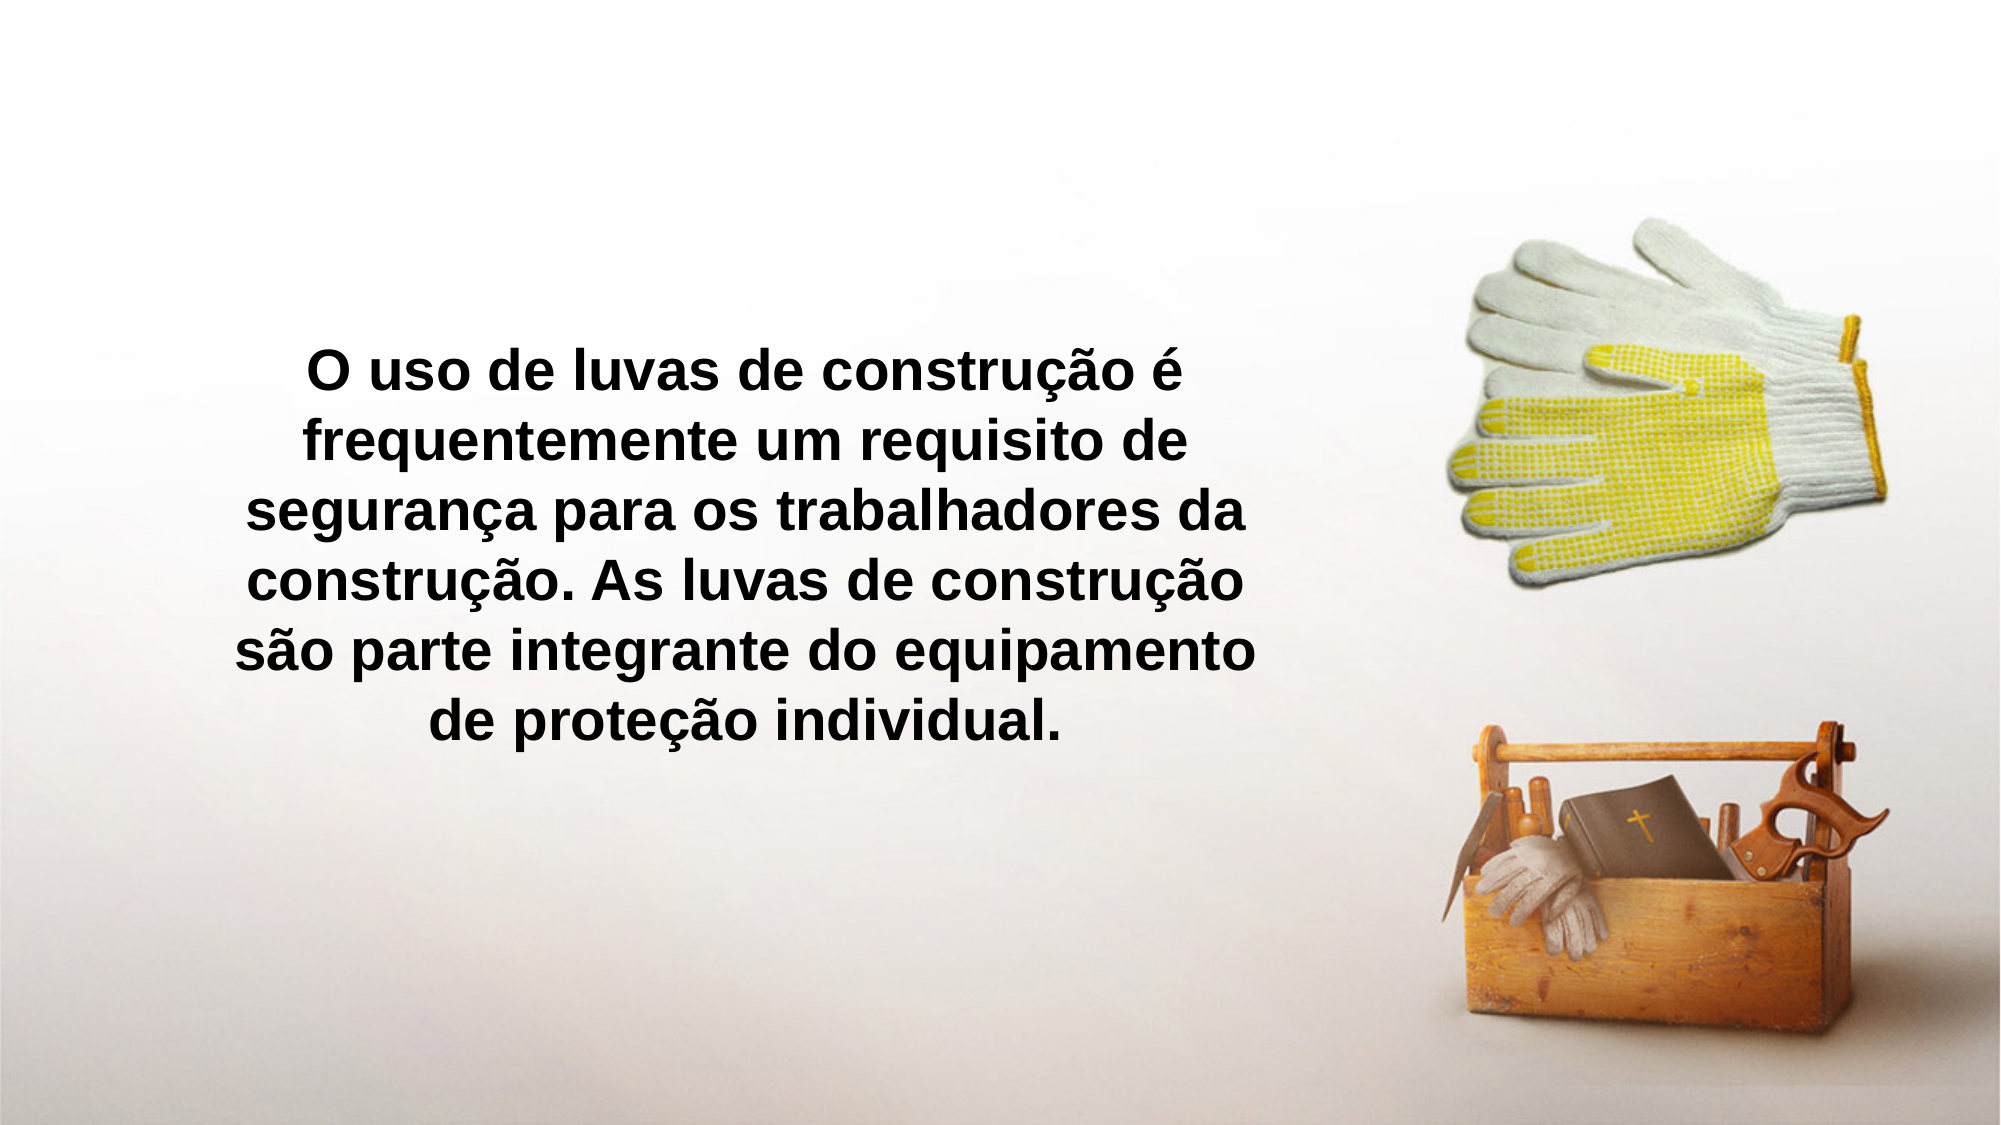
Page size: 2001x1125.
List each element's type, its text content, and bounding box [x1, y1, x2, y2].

picture [0, 0, 2001, 1125]
text_box O uso de luvas de construção é frequentemente um requisito de segurança para os trabalhadores da construção. As luvas de construção são parte integrante do equipamento de proteção individual. [197, 325, 1295, 760]
